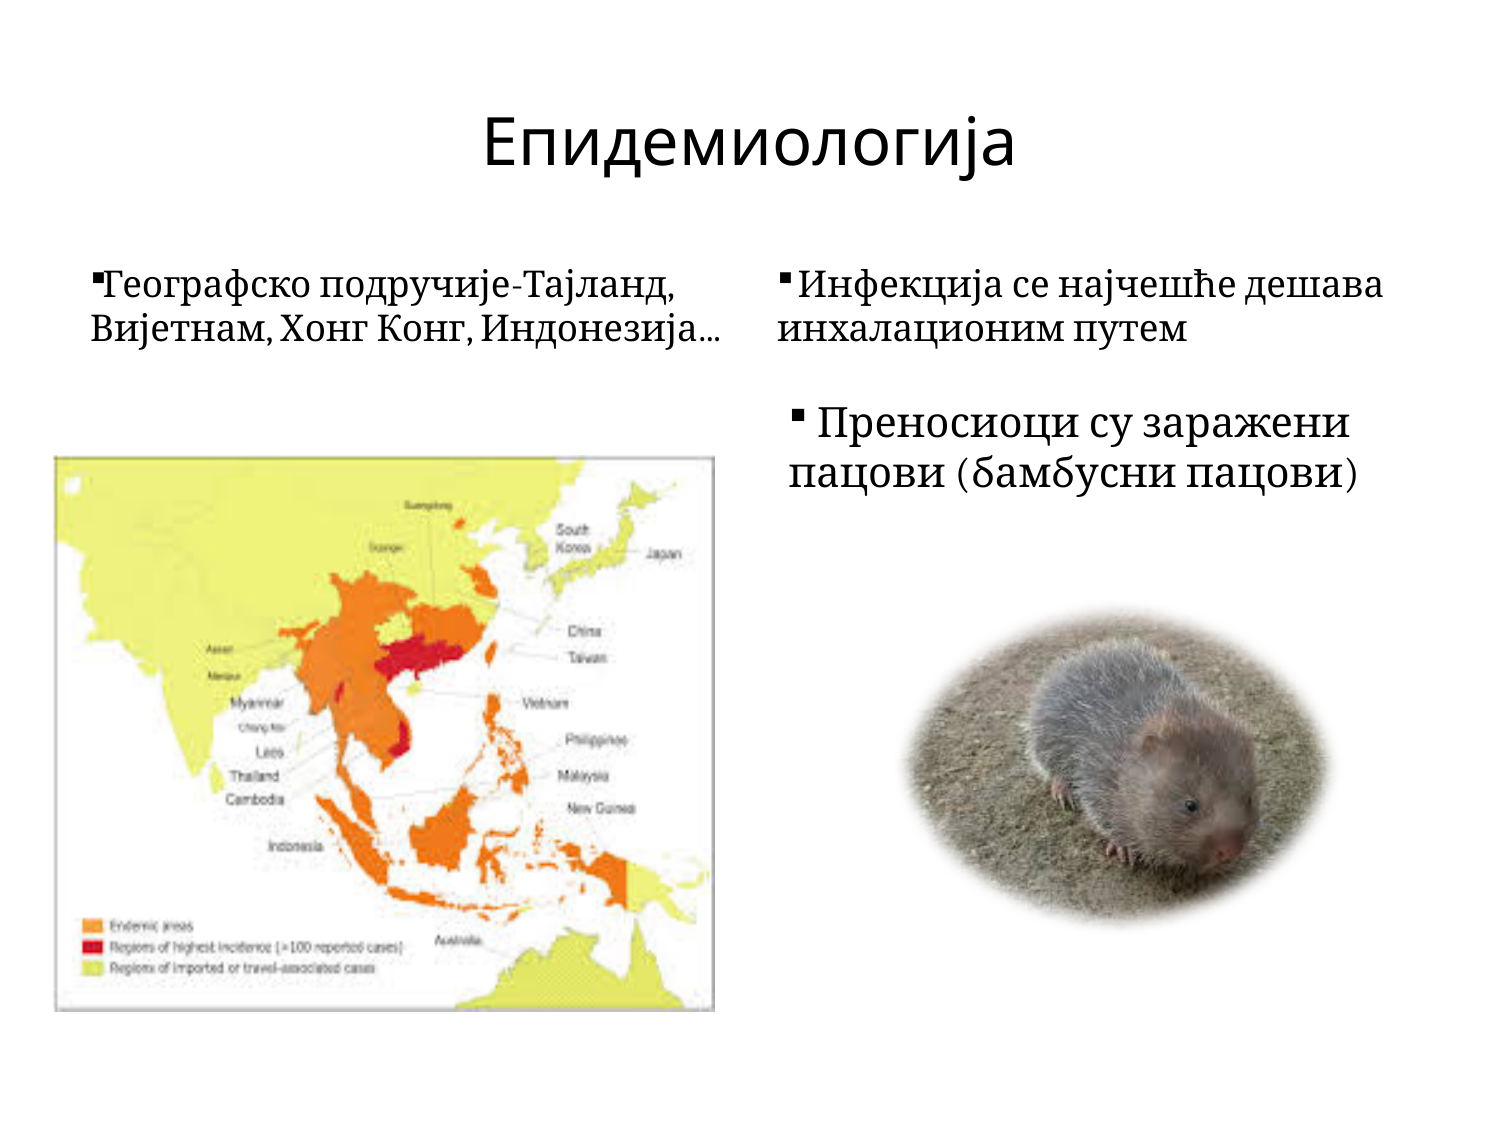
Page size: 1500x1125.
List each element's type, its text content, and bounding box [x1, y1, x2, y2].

title Епидемиологија [75, 45, 1425, 233]
list Инфекција се најчешће дешава инхалационим путем [761, 251, 1425, 357]
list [891, 597, 1344, 937]
list Географско подручије-Тајланд, Вијетнам, Хонг Конг, Индонезија... [75, 251, 738, 357]
text_box Преносиоци су заражени пацови (бамбусни пацови) [773, 373, 1388, 504]
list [52, 455, 715, 1012]
